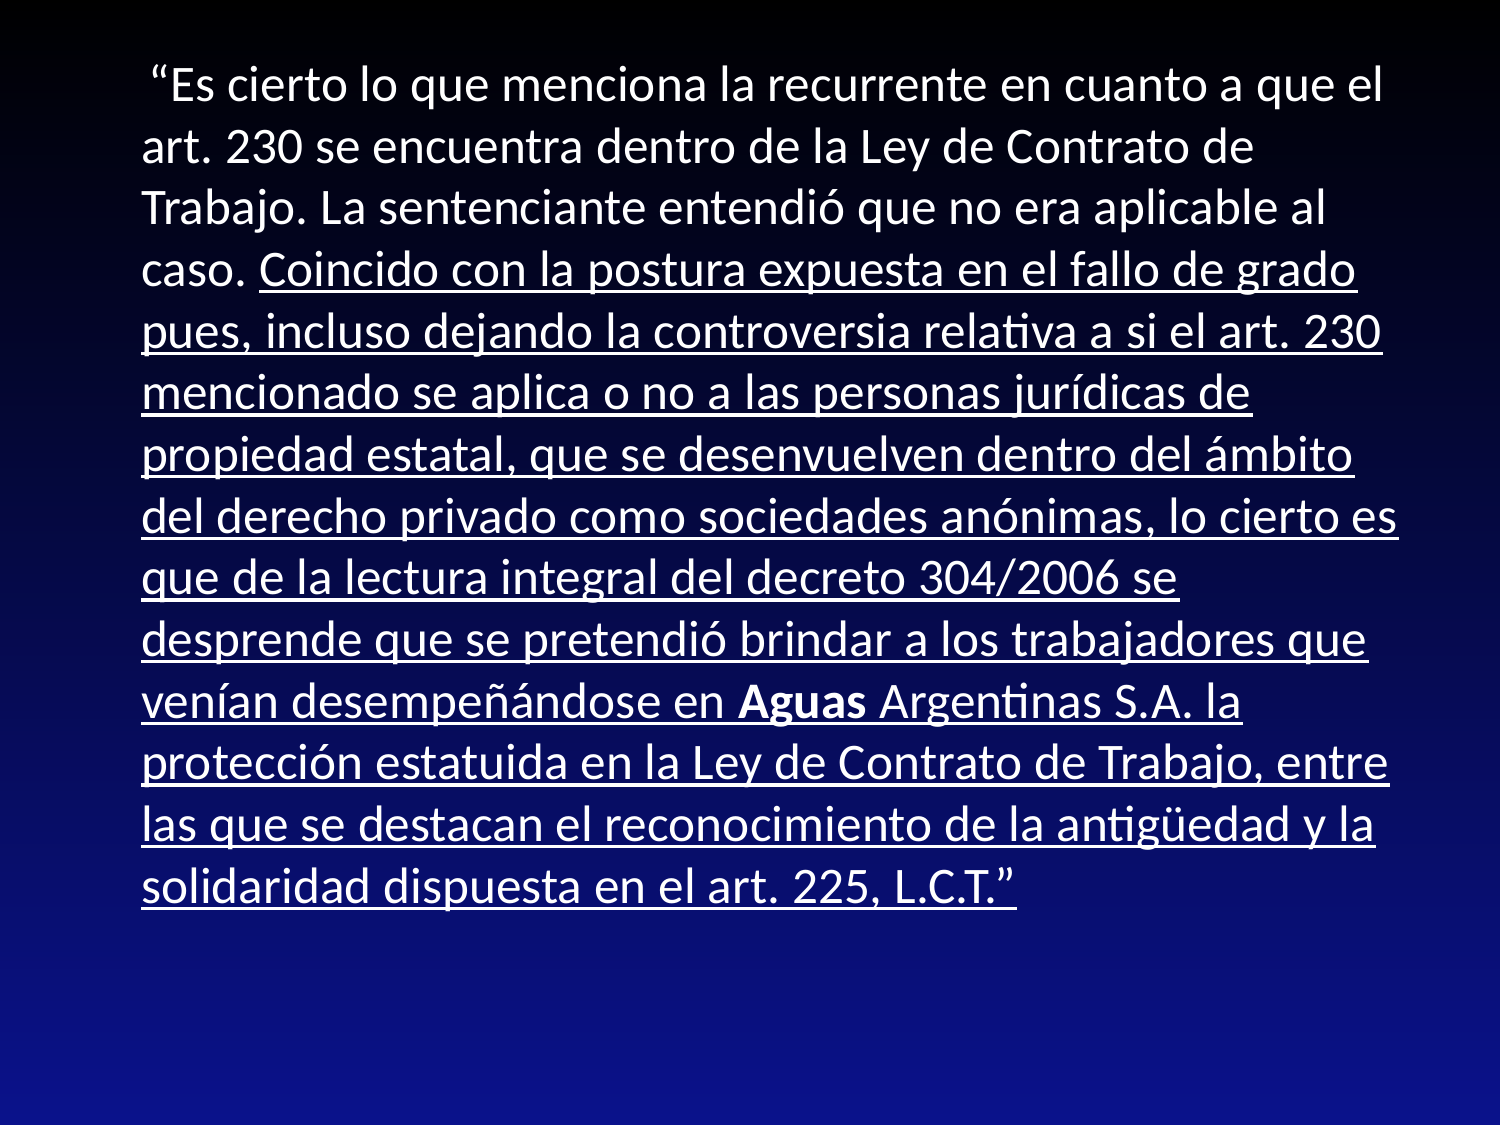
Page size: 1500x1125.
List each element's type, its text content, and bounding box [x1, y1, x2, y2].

list “Es cierto lo que menciona la recurrente en cuanto a que el art. 230 se encuentra dentro de la Ley de Contrato de Trabajo. La sentenciante entendió que no era aplicable al caso. Coincido con la postura expuesta en el fallo de grado pues, incluso dejando la controversia relativa a si el art. 230 mencionado se aplica o no a las personas jurídicas de propiedad estatal, que se desenvuelven dentro del ámbito del derecho privado como sociedades anónimas, lo cierto es que de la lectura integral del decreto 304/2006 se desprende que se pretendió brindar a los trabajadores que venían desempeñándose en Aguas Argentinas S.A. la protección estatuida en la Ley de Contrato de Trabajo, entre las que se destacan el reconocimiento de la antigüedad y la solidaridad dispuesta en el art. 225, L.C.T.” [74, 42, 1426, 1006]
